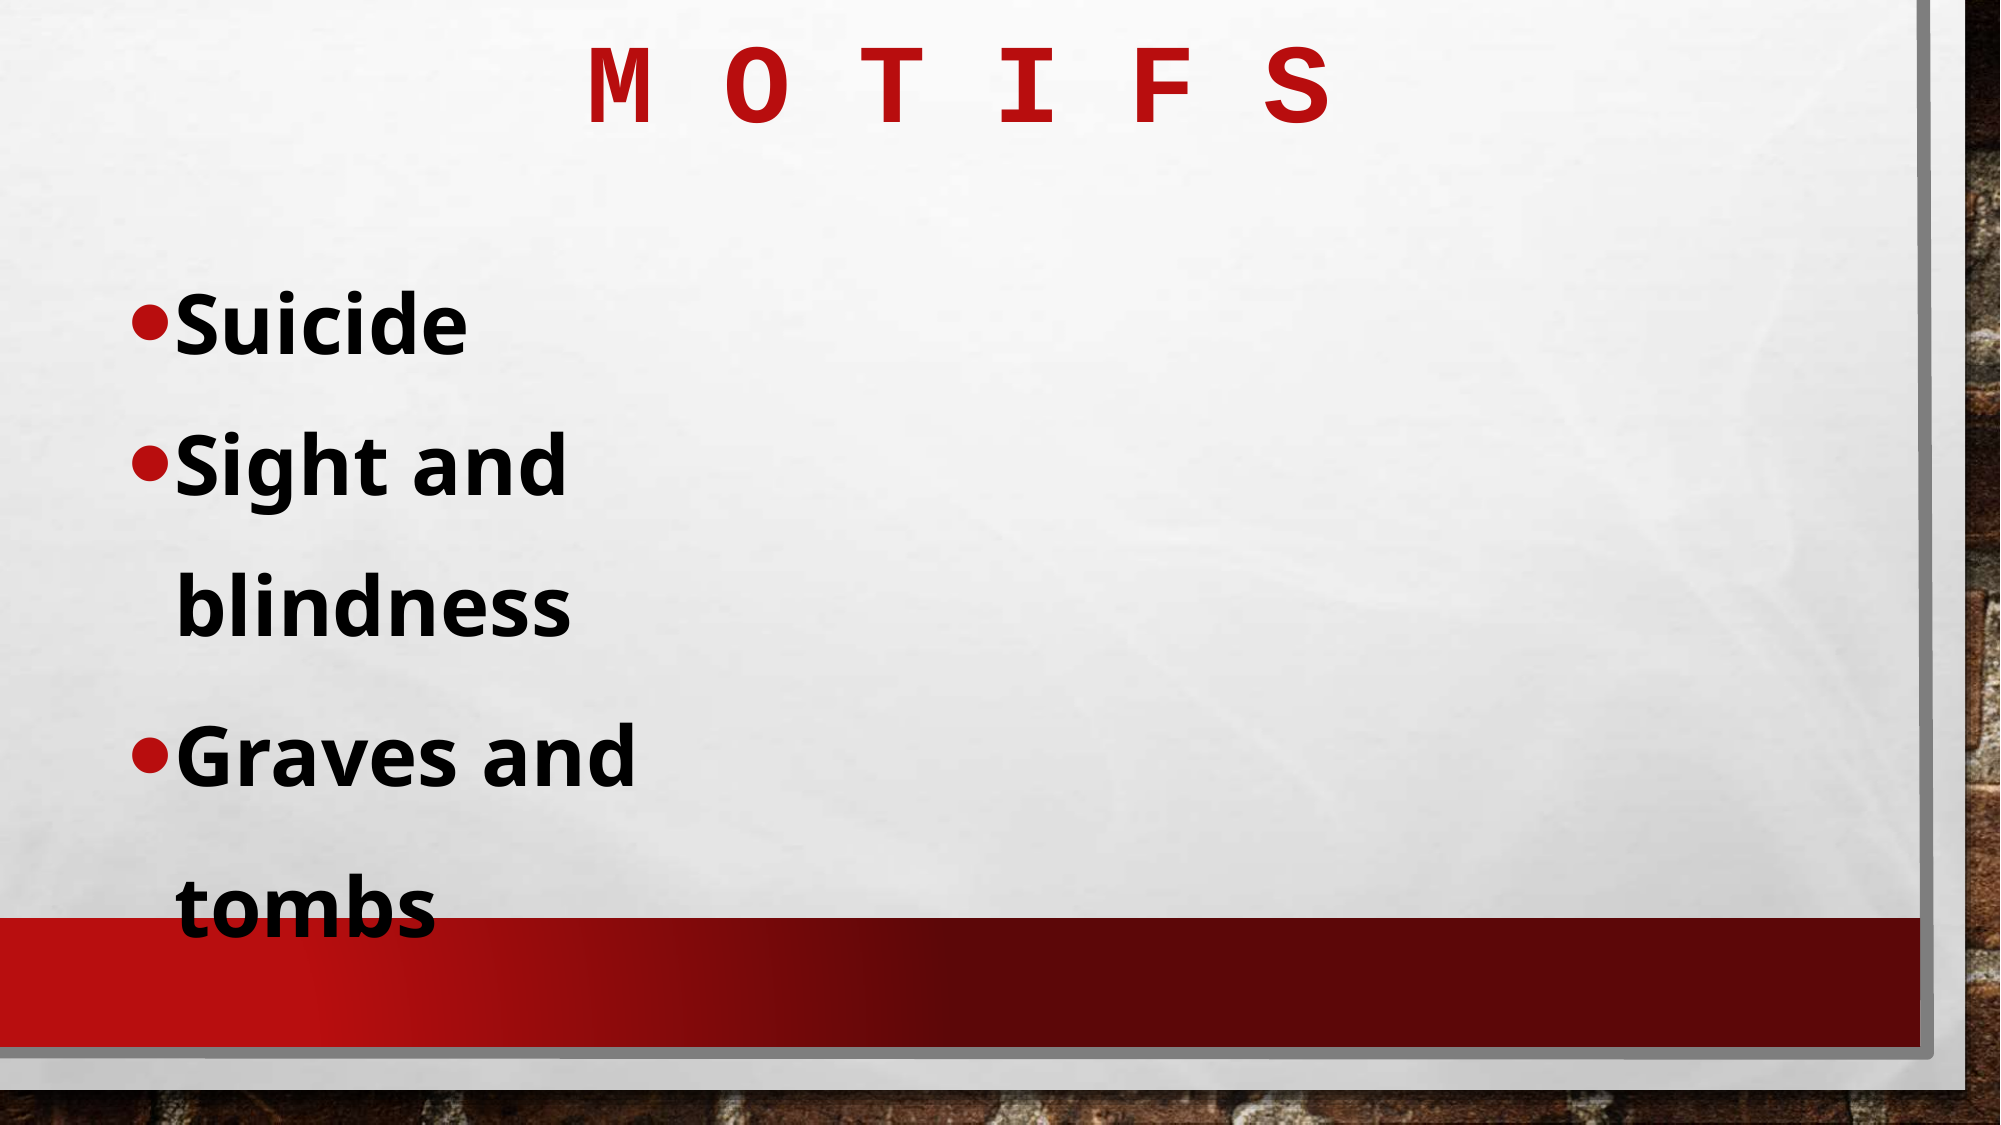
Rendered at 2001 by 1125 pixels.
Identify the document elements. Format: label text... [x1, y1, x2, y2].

text_box Suicide Sight and blindness Graves and tombs [125, 268, 676, 955]
title M O T I F S [584, 7, 1332, 198]
picture [0, 0, 1921, 1047]
picture [0, 0, 2000, 1125]
